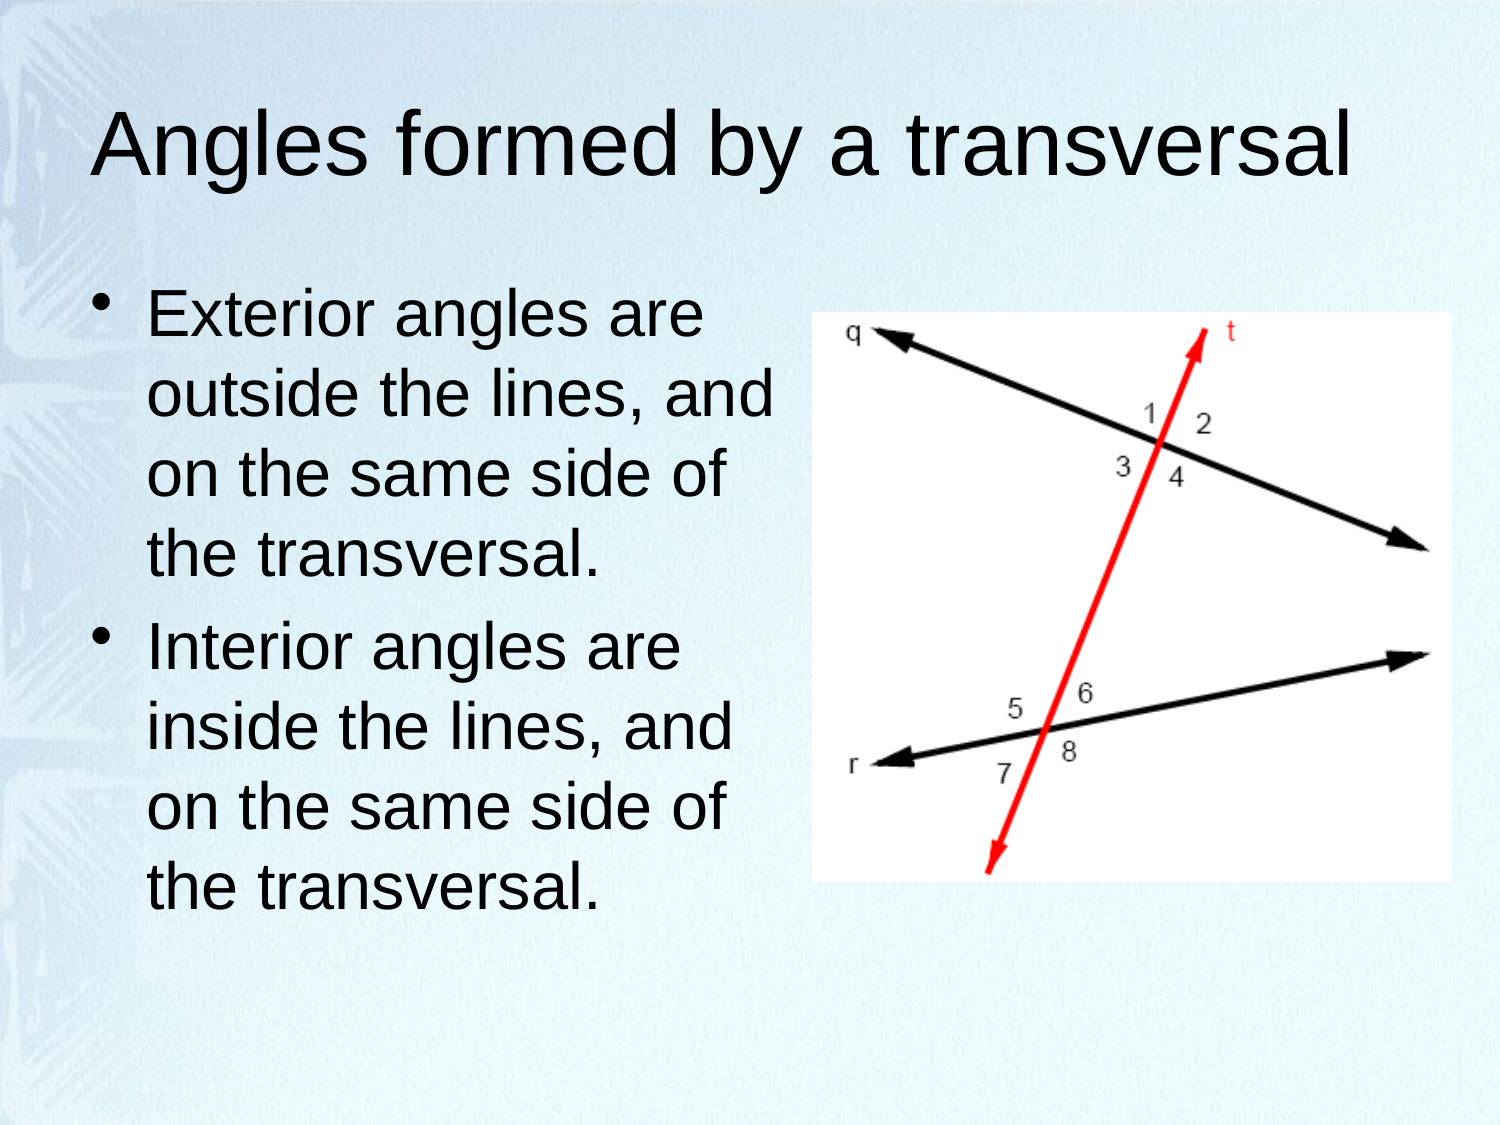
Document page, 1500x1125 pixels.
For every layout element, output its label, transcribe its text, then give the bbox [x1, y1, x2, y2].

list Exterior angles are outside the lines, and on the same side of the transversal. Interior angles are inside the lines, and on the same side of the transversal. [74, 262, 838, 1001]
title Angles formed by a transversal [74, 44, 1426, 233]
picture [0, 0, 1500, 1125]
